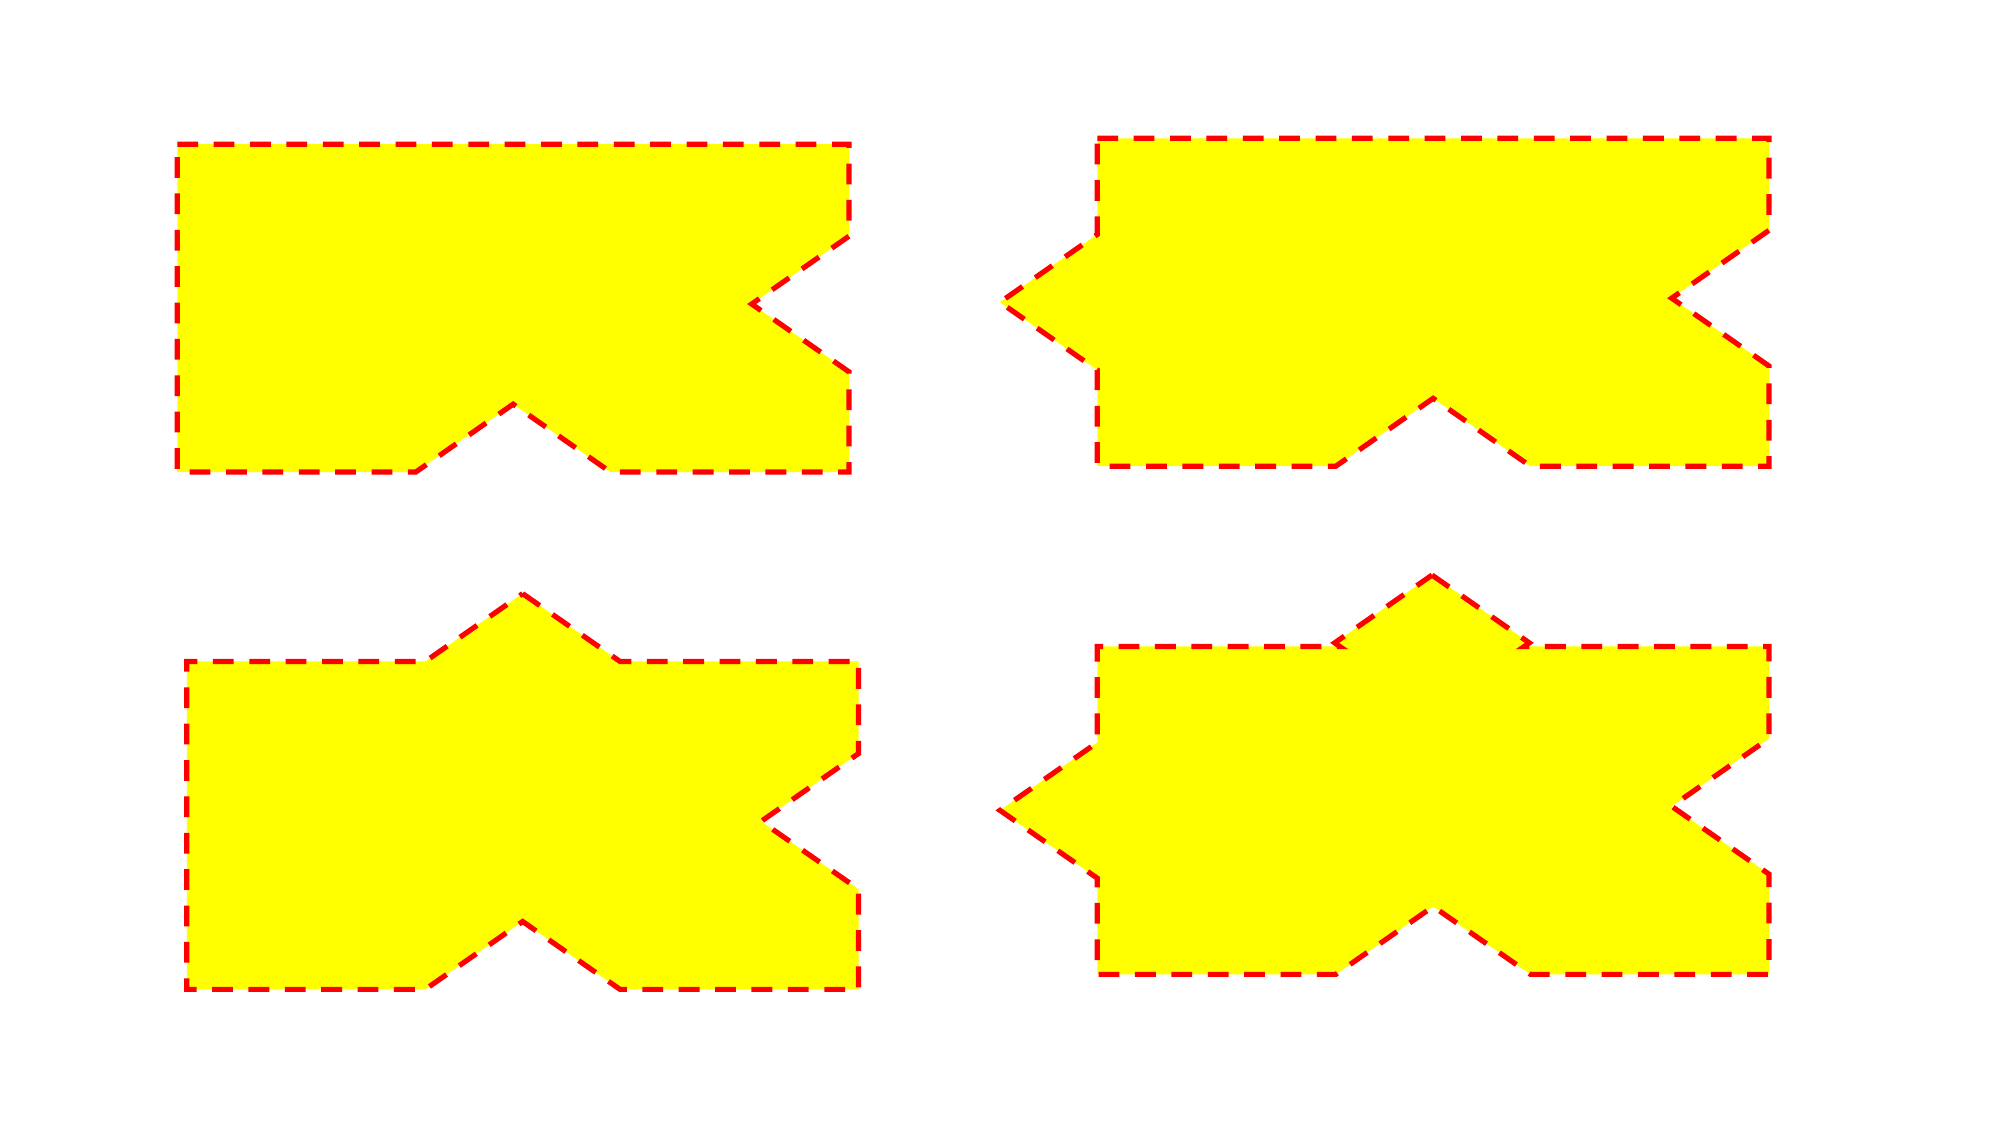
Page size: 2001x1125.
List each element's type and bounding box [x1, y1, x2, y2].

text_box [176, 143, 851, 474]
text_box [998, 137, 1771, 468]
text_box [185, 592, 860, 991]
text_box [998, 574, 1771, 976]
